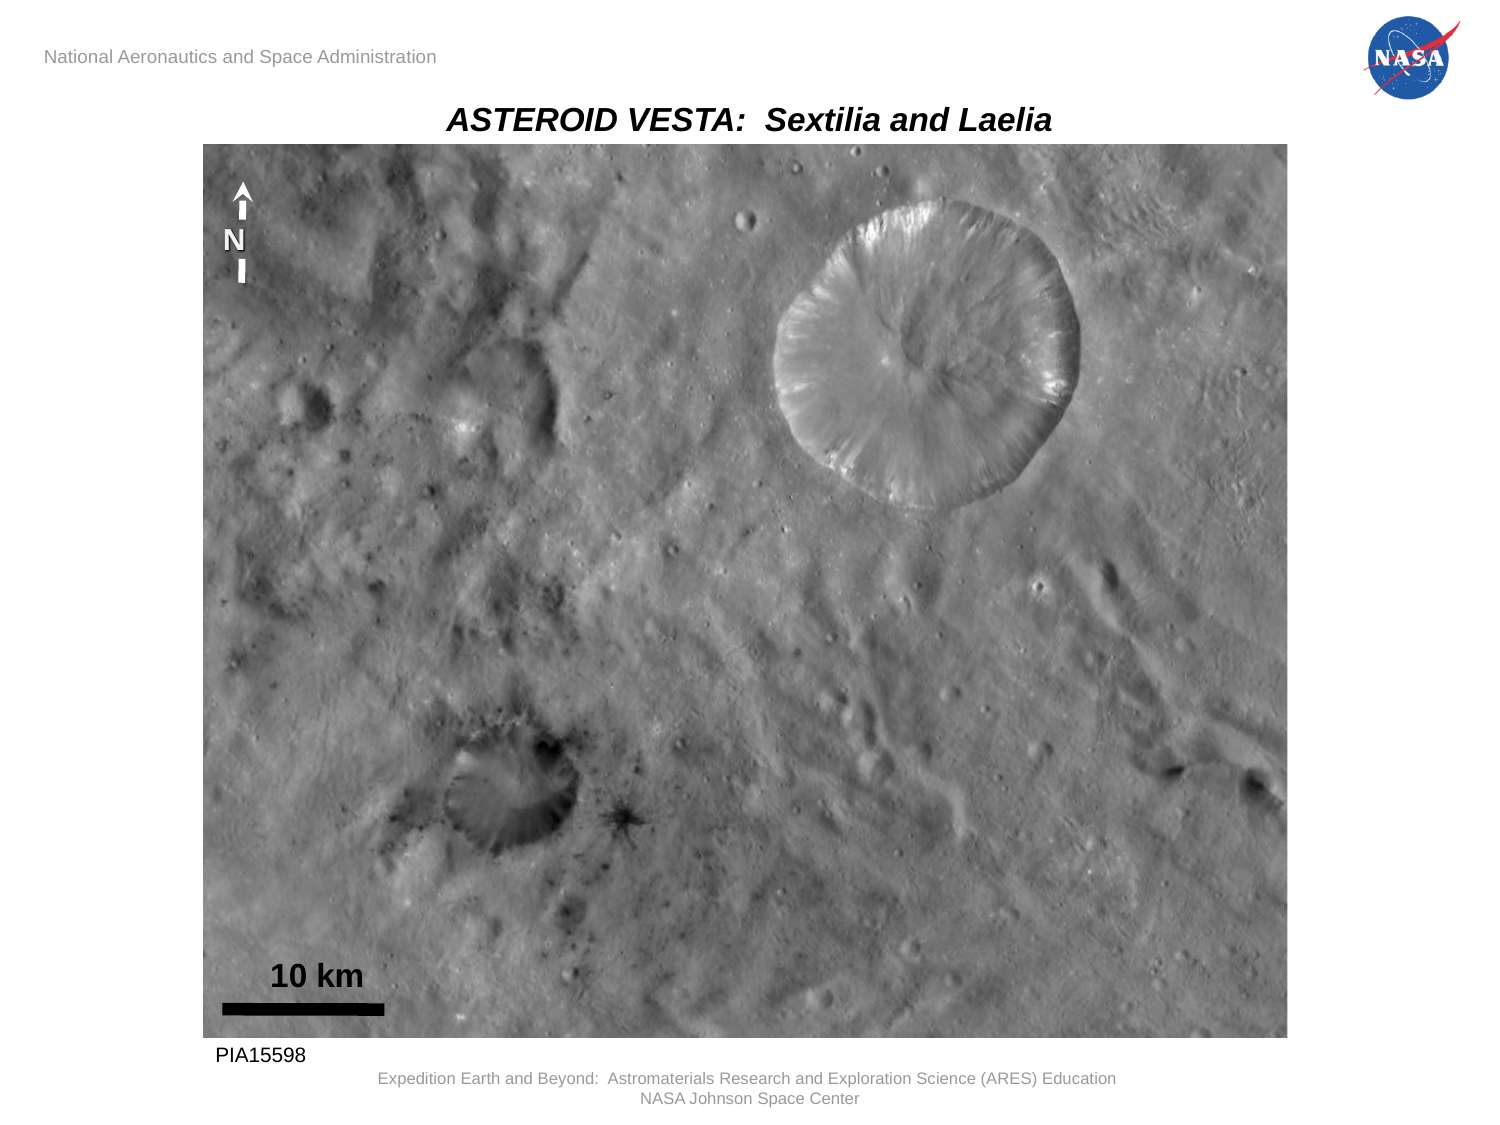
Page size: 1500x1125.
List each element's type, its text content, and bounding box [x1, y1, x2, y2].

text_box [202, 144, 1288, 1038]
picture [1362, 15, 1461, 100]
text_box ASTEROID VESTA: Sextilia and Laelia [381, 91, 1119, 143]
text_box PIA15598 [200, 1043, 322, 1075]
